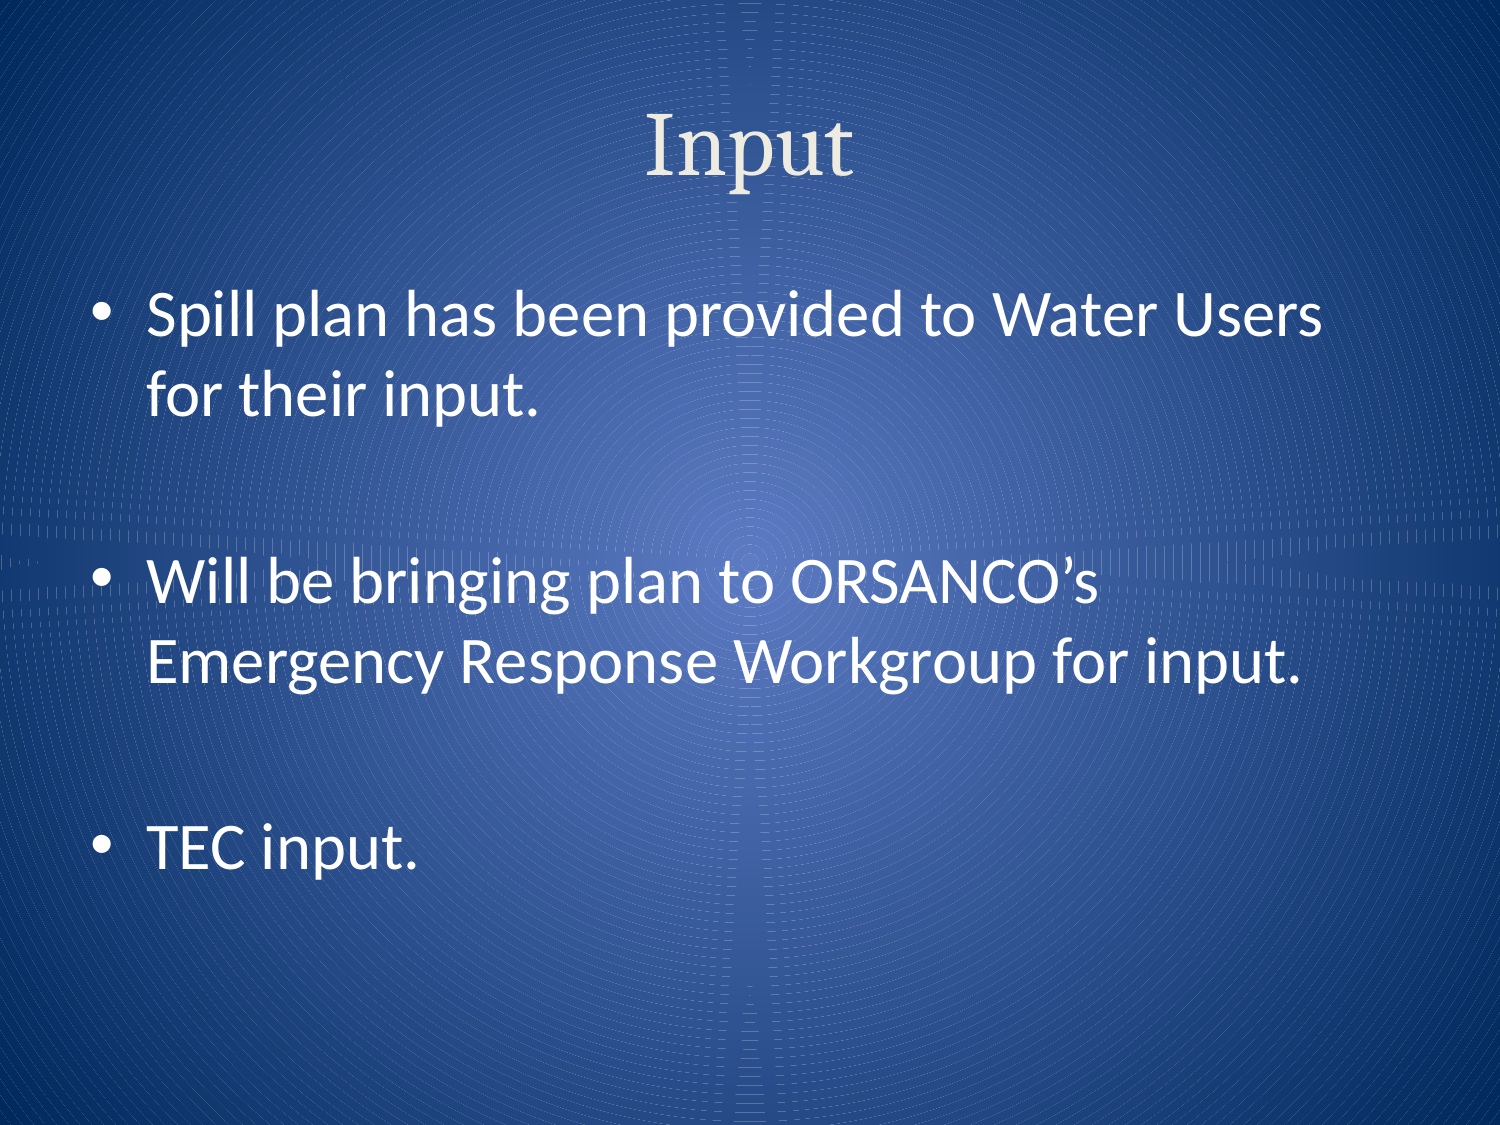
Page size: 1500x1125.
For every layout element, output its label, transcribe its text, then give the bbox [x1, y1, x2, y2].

title Input [75, 45, 1425, 233]
list Spill plan has been provided to Water Users for their input. Will be bringing plan to ORSANCO’s Emergency Response Workgroup for input. TEC input. [75, 262, 1425, 1005]
